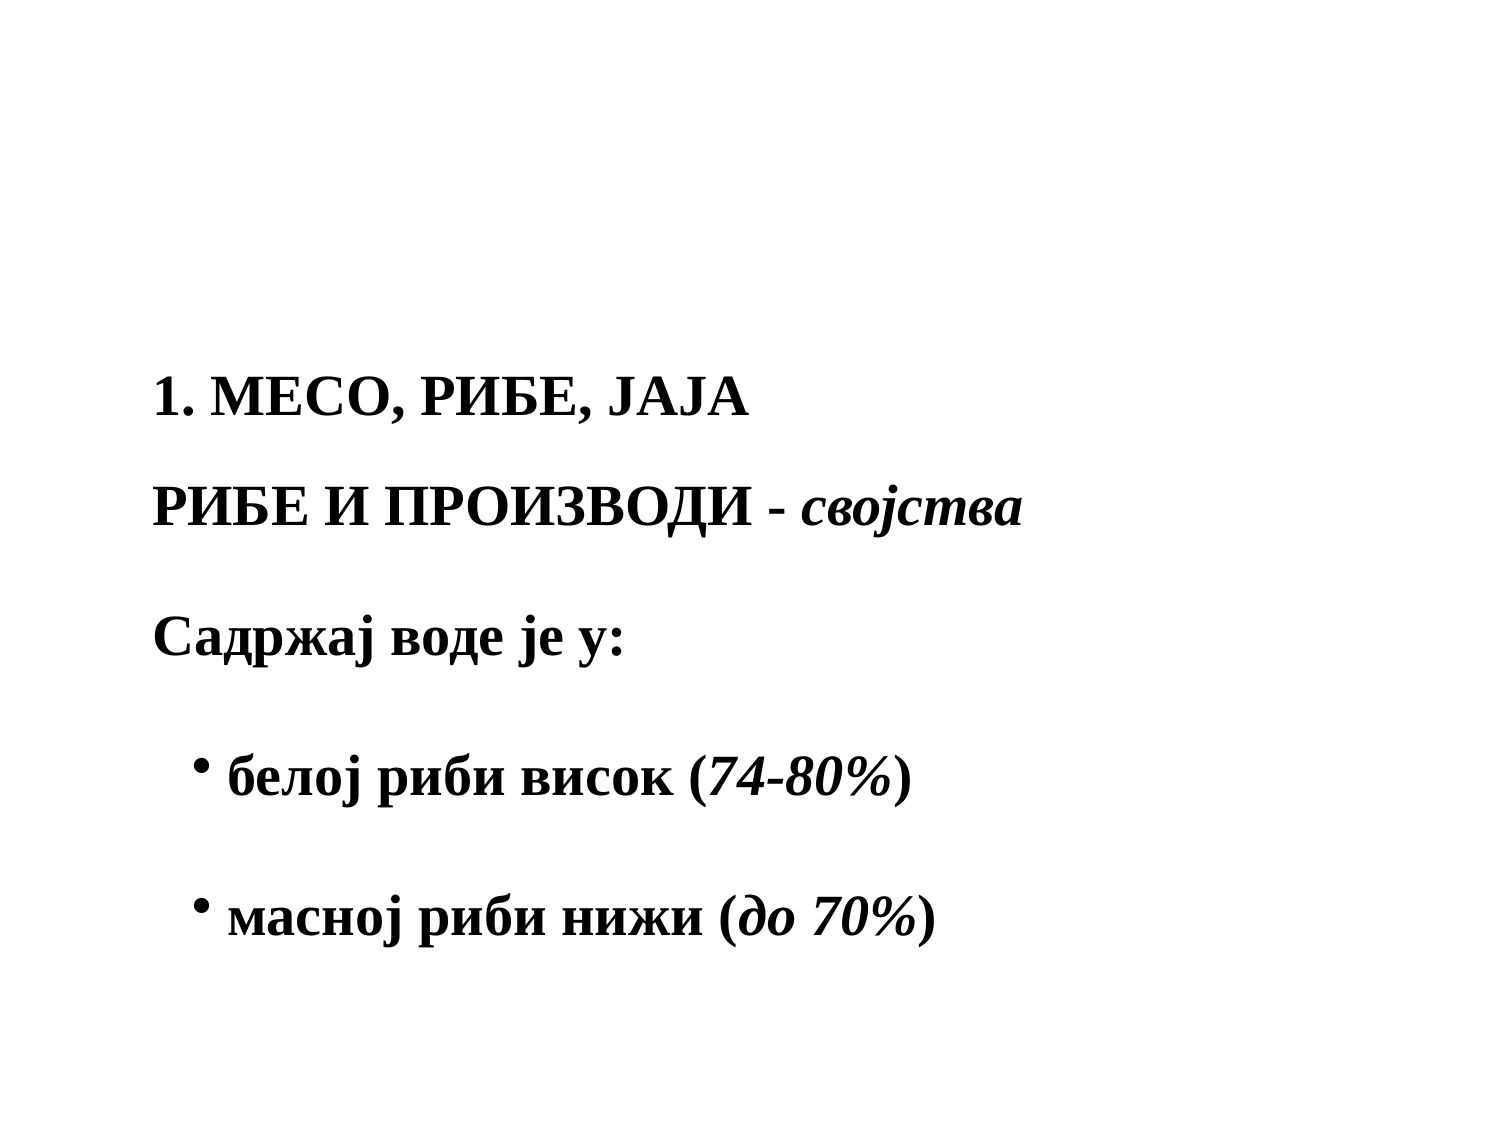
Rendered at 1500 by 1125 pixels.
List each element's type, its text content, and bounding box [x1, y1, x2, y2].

text_box 1. МЕСО, РИБЕ, ЈАЈА РИБЕ И ПРОИЗВОДИ - својства Садржај воде је у: белој риби висок (74-80%) масној риби нижи (до 70%) [137, 350, 1388, 955]
